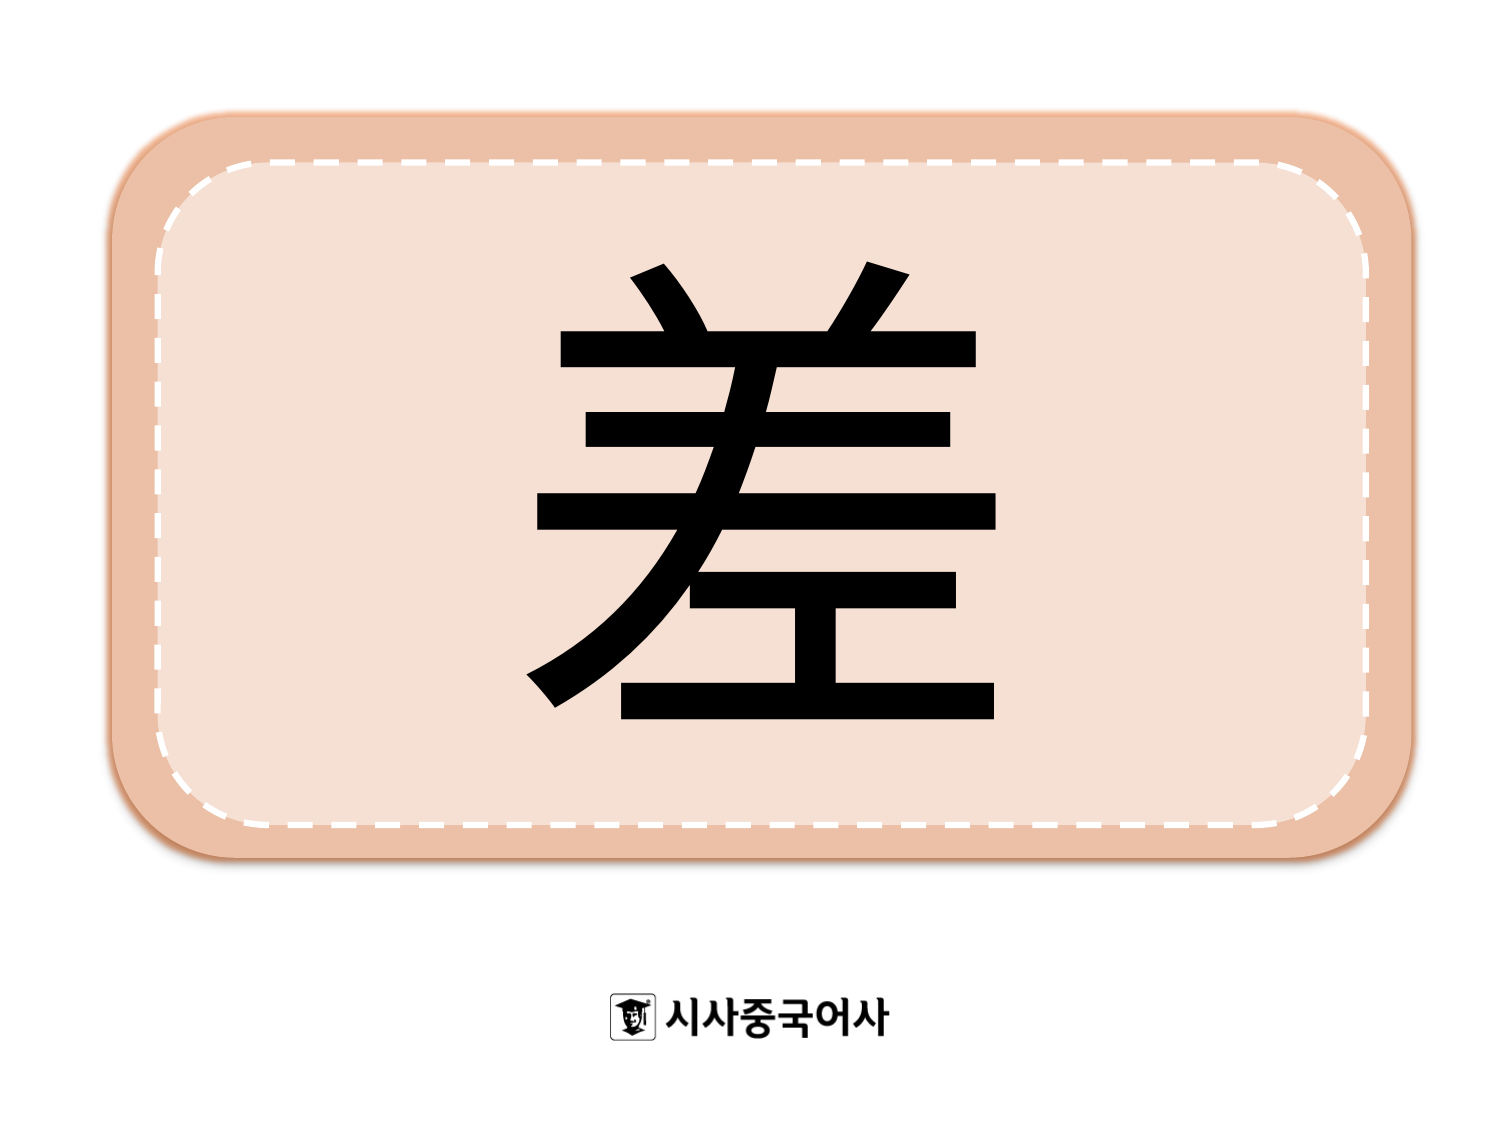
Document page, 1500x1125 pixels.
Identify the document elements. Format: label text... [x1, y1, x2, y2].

picture [602, 987, 898, 1047]
text_box 差 [162, 160, 1371, 824]
